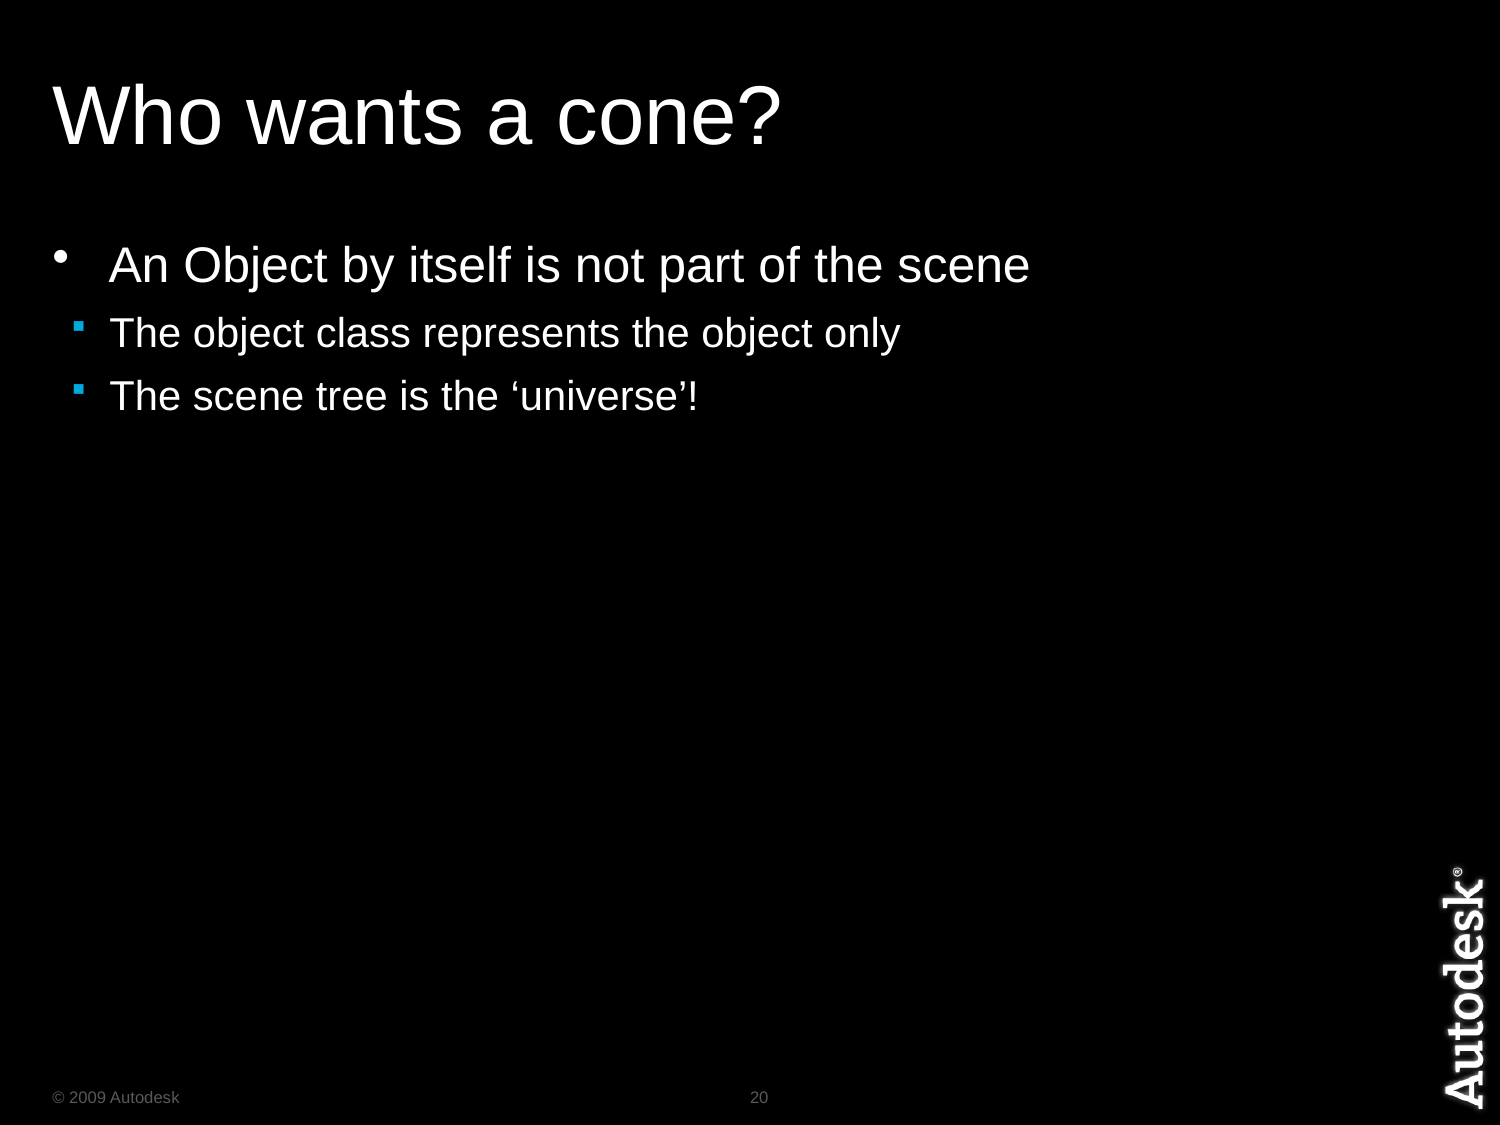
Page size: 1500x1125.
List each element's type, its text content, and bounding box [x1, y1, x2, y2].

picture [1402, 0, 1500, 1125]
list An Object by itself is not part of the scene The object class represents the object only The scene tree is the ‘universe’! [52, 231, 1401, 1073]
title Who wants a cone? [52, 22, 1401, 211]
